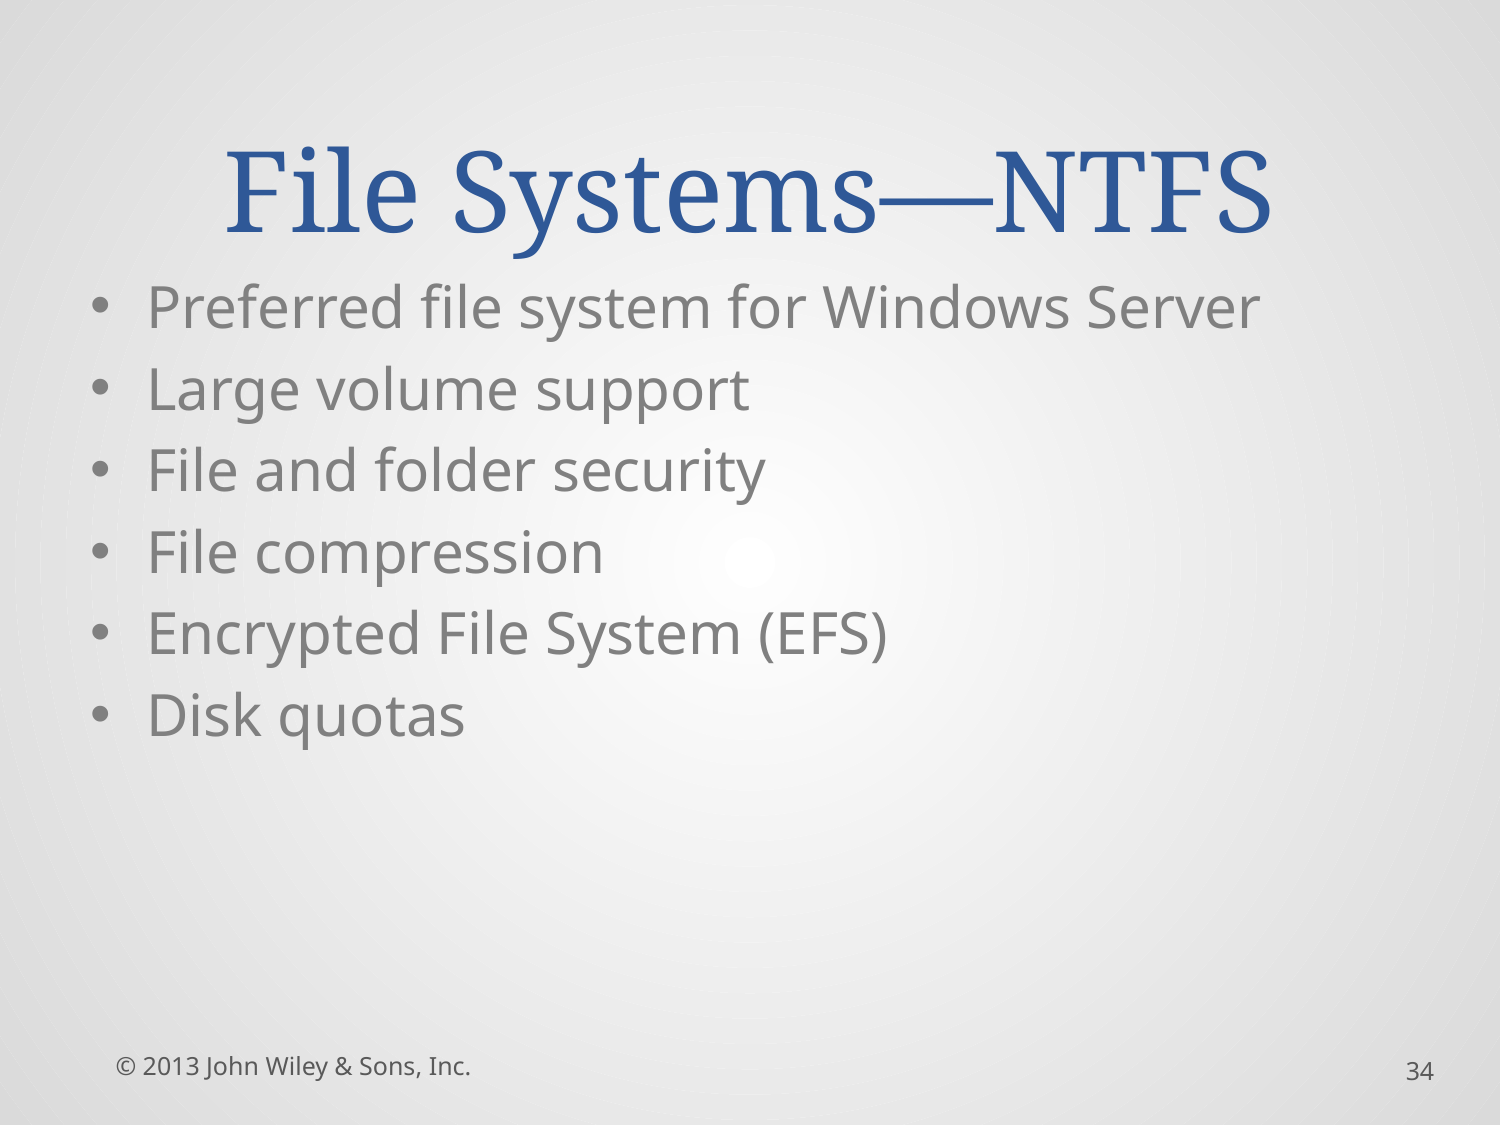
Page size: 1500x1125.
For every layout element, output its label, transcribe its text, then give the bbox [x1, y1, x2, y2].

slide_number 34 [1401, 1042, 1494, 1103]
footer © 2013 John Wiley & Sons, Inc. [108, 1037, 576, 1098]
title File Systems—NTFS [75, 0, 1425, 262]
list Preferred file system for Windows Server Large volume support File and folder security File compression Encrypted File System (EFS) Disk quotas [75, 262, 1425, 1005]
